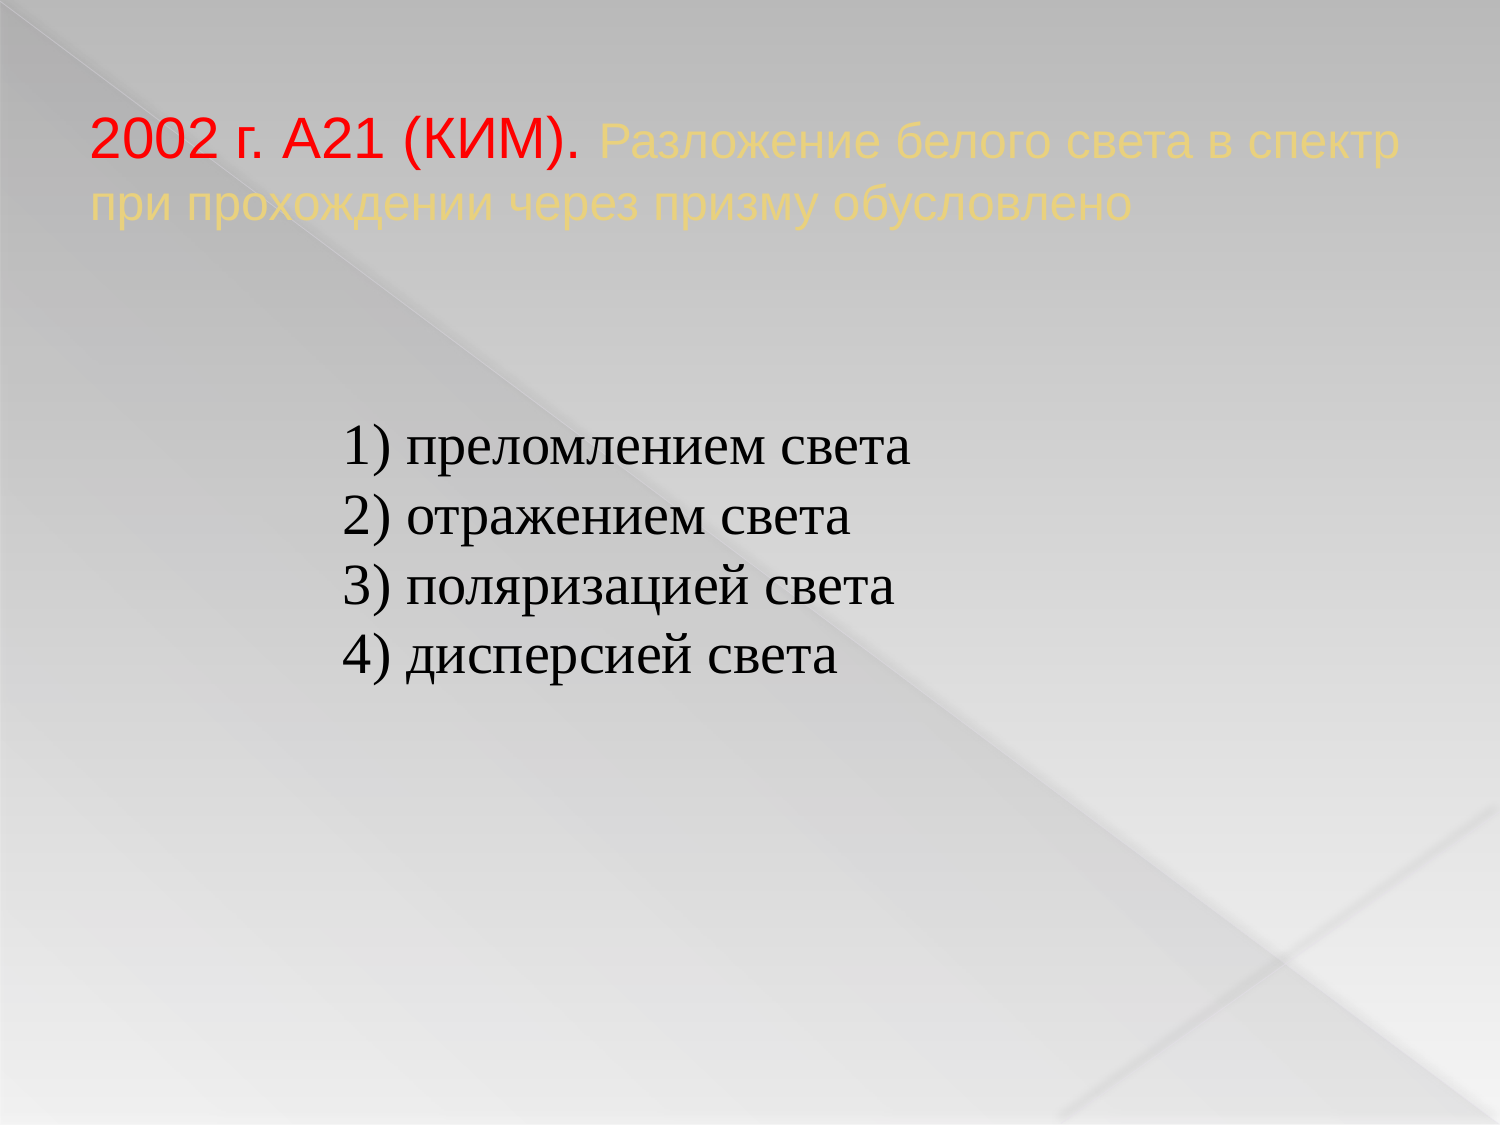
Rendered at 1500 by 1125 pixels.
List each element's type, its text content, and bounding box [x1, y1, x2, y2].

title 2002 г. А21 (КИМ). Разложение белого света в спектр при прохождении через призму обусловлено [75, 37, 1425, 293]
text_box 1) преломлением света 2) отражением света 3) поляризацией света 4) дисперсией света [328, 398, 1114, 694]
